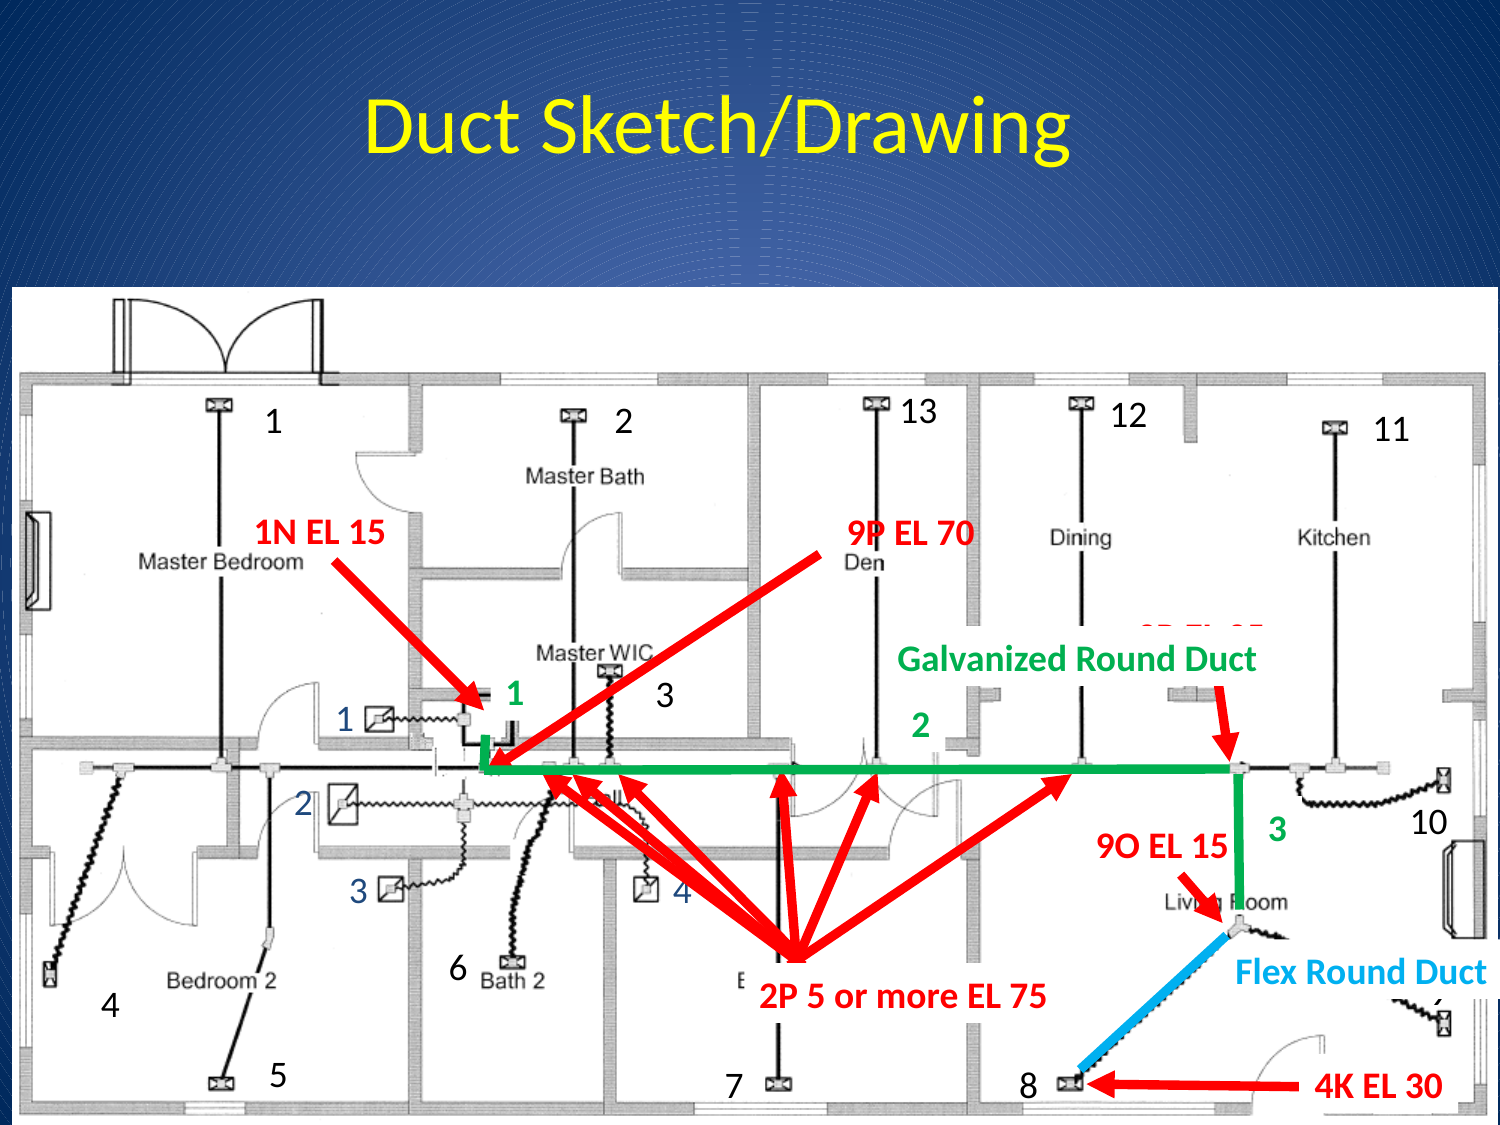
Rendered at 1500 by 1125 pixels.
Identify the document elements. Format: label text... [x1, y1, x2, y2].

picture [12, 287, 1499, 1125]
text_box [788, 779, 1072, 966]
table_cell 540 [788, 774, 1072, 782]
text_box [333, 560, 478, 711]
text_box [1215, 665, 1230, 763]
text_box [617, 783, 775, 961]
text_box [1180, 874, 1223, 924]
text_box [541, 783, 614, 966]
table_cell 6 [486, 739, 490, 768]
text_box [483, 553, 820, 767]
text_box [1079, 934, 1227, 1070]
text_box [1086, 1083, 1300, 1087]
text_box Duct Sketch/Drawing [348, 62, 1087, 178]
